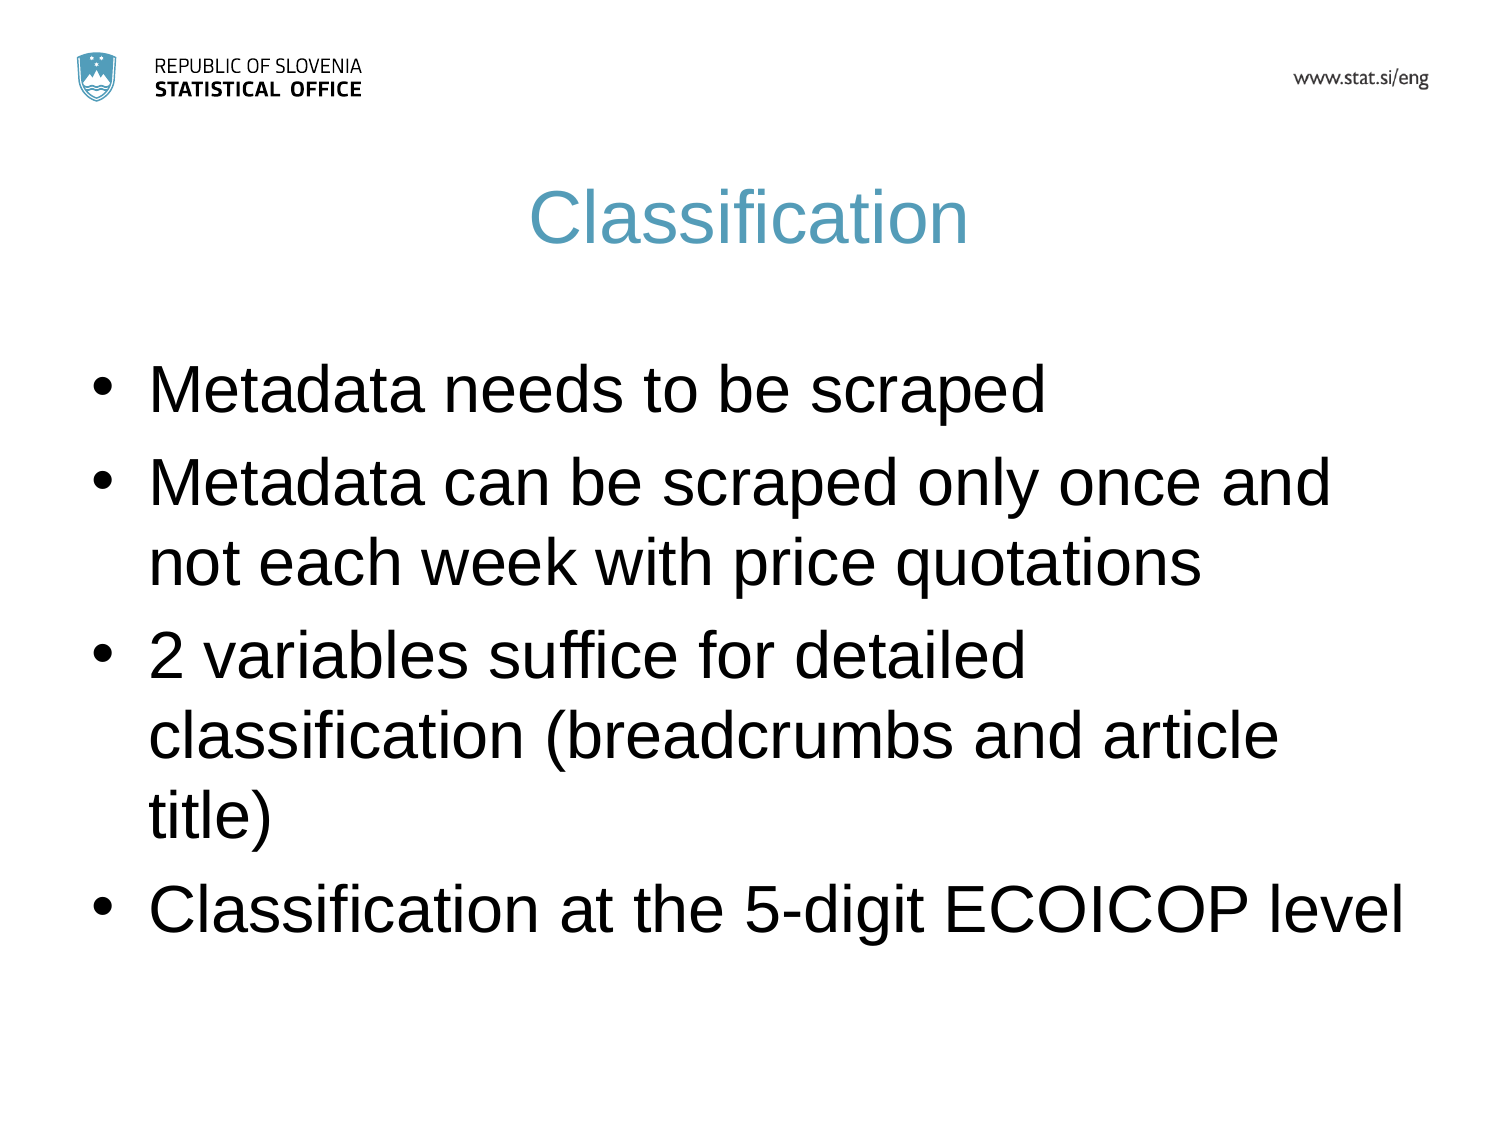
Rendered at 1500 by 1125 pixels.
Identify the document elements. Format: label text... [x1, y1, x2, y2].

list Metadata needs to be scraped Metadata can be scraped only once and not each week with price quotations 2 variables suffice for detailed classification (breadcrumbs and article title) Classification at the 5-digit ECOICOP level [76, 338, 1424, 1000]
picture [1293, 62, 1436, 92]
title Classification [75, 113, 1425, 315]
